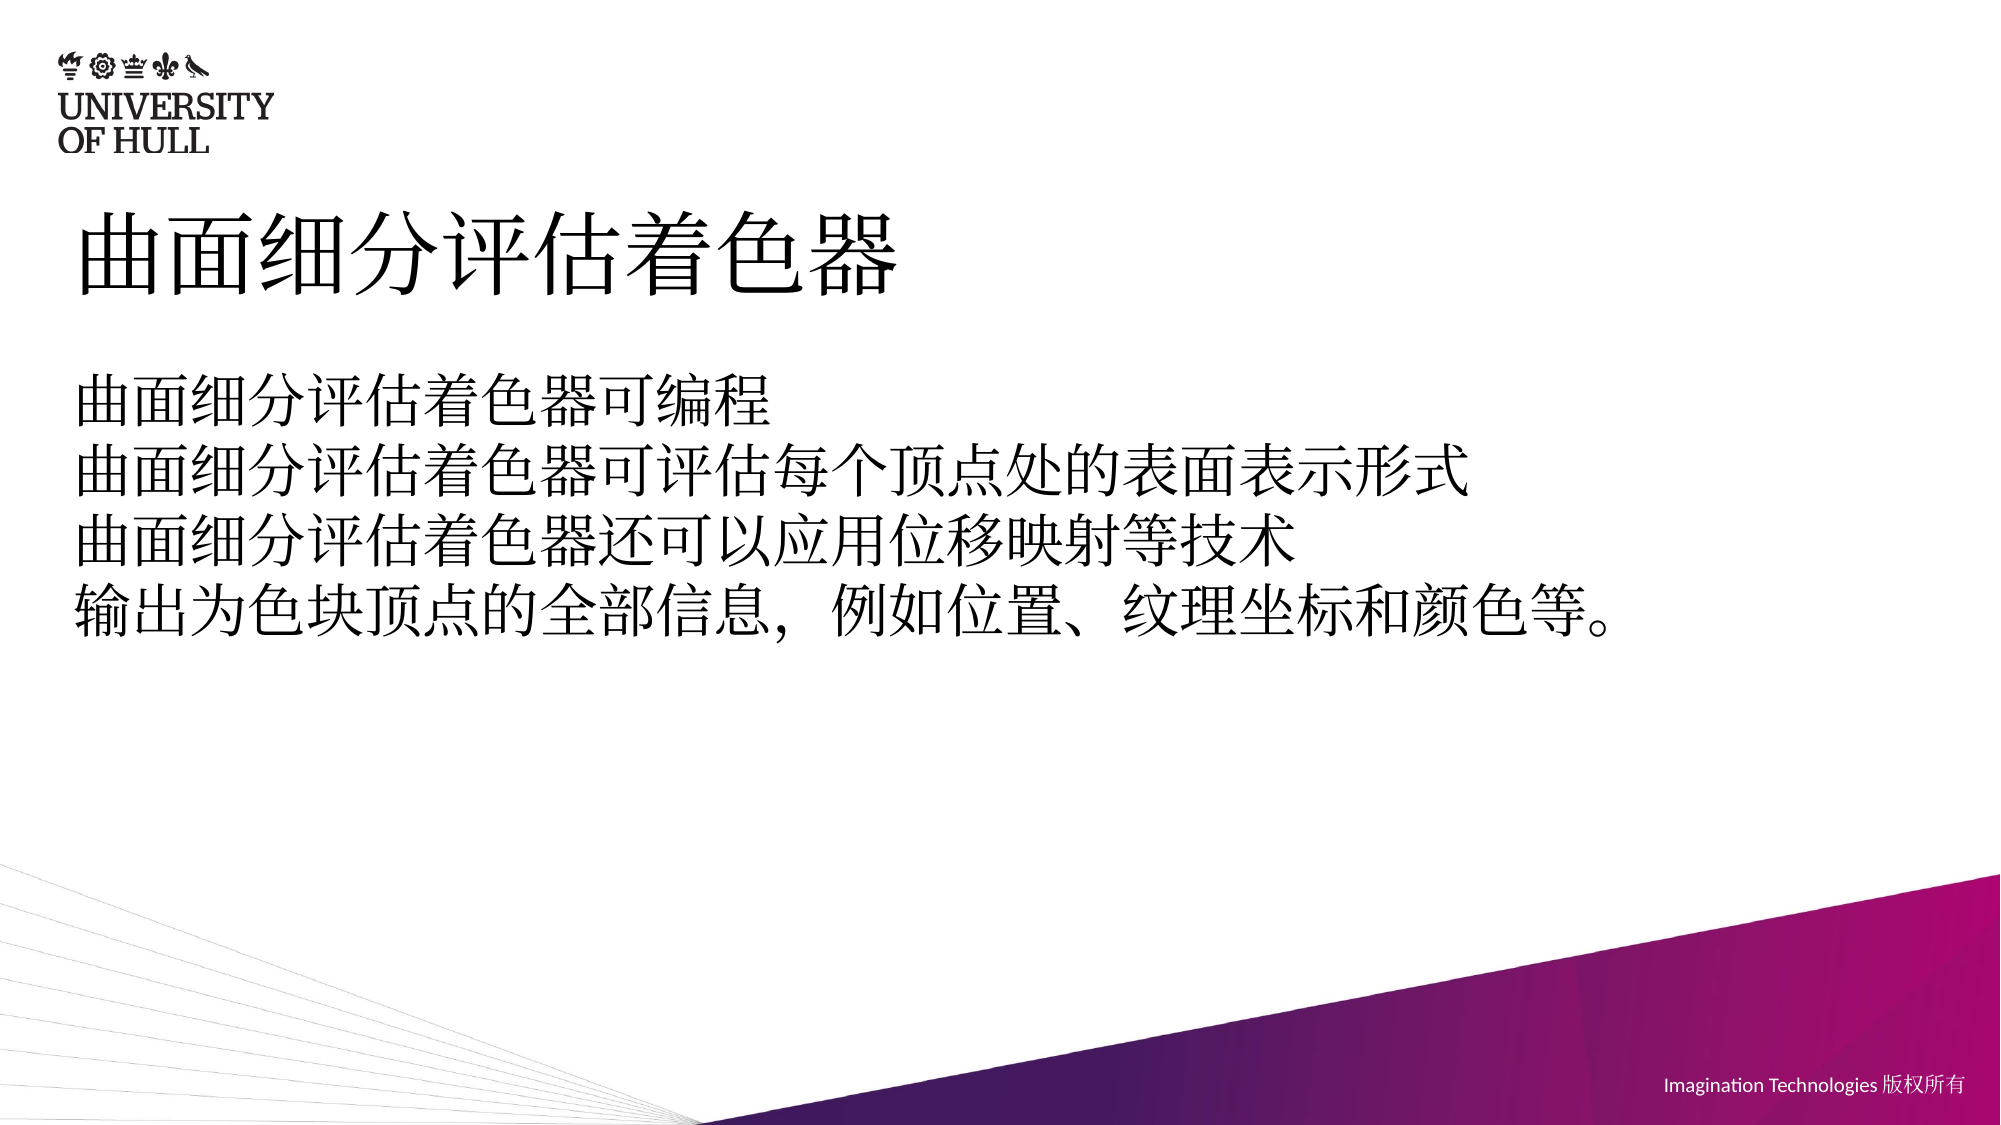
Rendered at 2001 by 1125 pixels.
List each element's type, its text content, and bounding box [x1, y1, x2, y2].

list 曲面细分评估着色器可编程 曲面细分评估着色器可评估每个顶点处的表面表示形式 曲面细分评估着色器还可以应用位移映射等技术 输出为色块顶点的全部信息，例如位置、纹理坐标和颜色等。 [57, 356, 1931, 1074]
picture [0, 0, 2000, 1125]
title 曲面细分评估着色器 [57, 178, 1931, 340]
